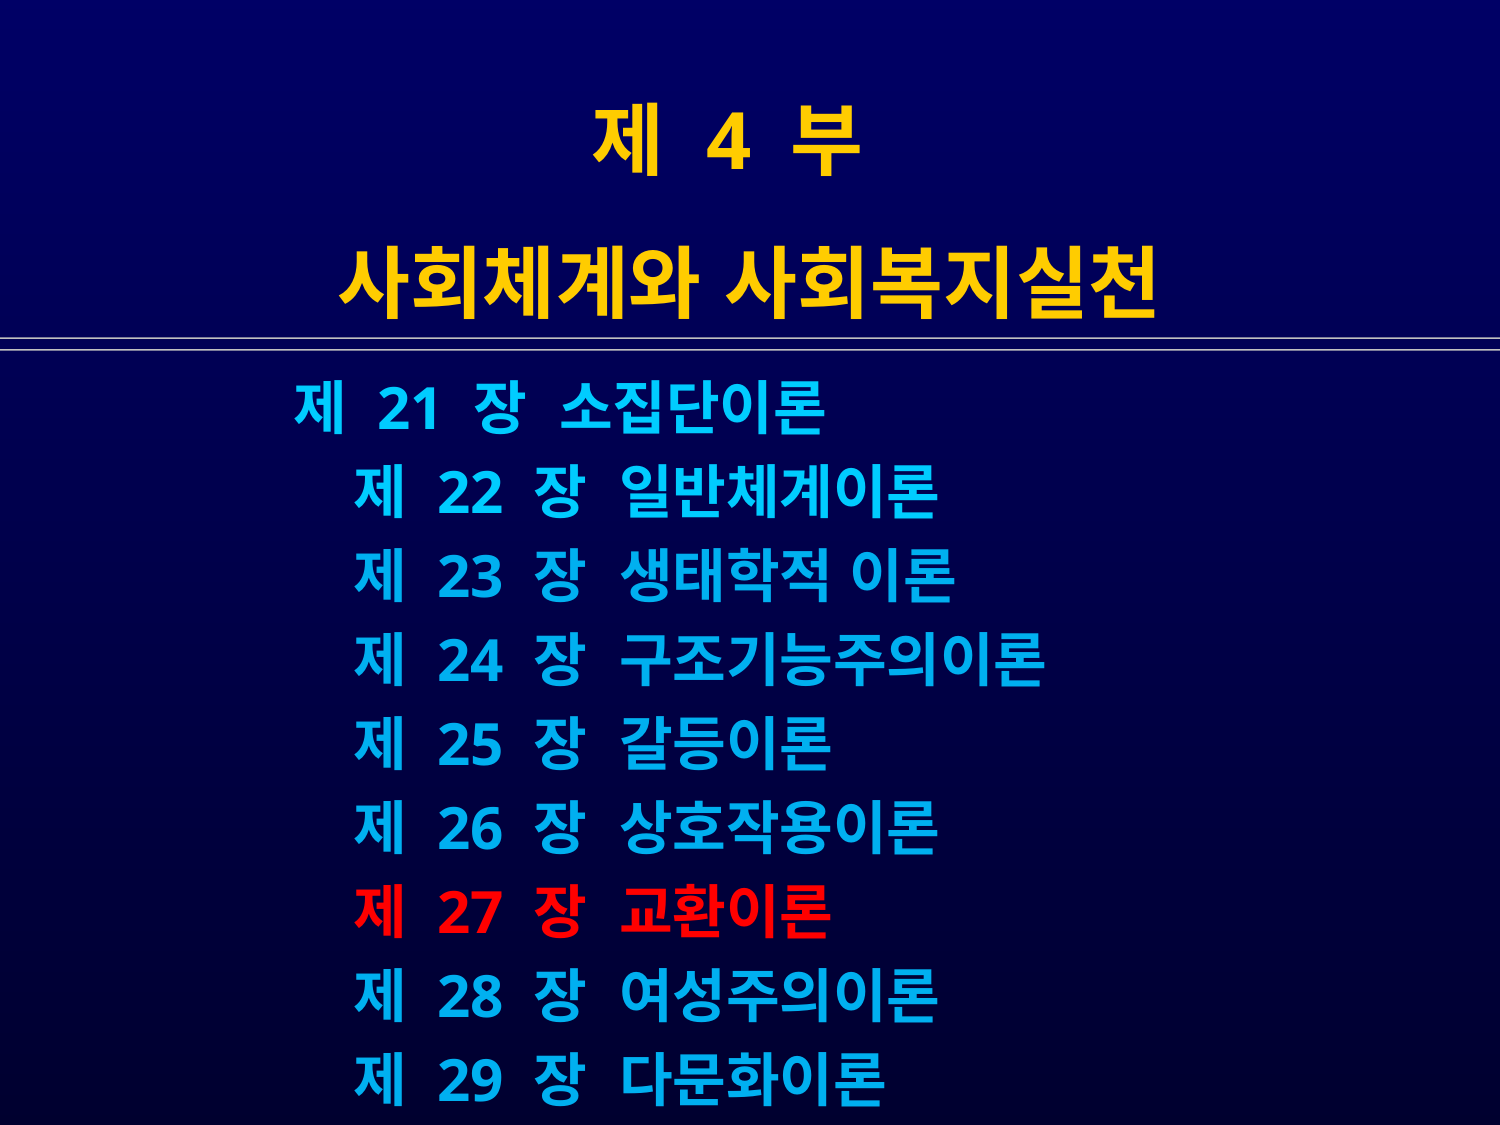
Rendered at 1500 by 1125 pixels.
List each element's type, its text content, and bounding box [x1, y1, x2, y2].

text_box 제 21 장 소집단이론 제 22 장 일반체계이론 제 23 장 생태학적 이론 제 24 장 구조기능주의이론 제 25 장 갈등이론 제 26 장 상호작용이론 제 27 장 교환이론 제 28 장 여성주의이론 제 29 장 다문화이론 [0, 350, 1500, 1121]
title 제 4 부 사회체계와 사회복지실천 [0, 33, 1500, 338]
